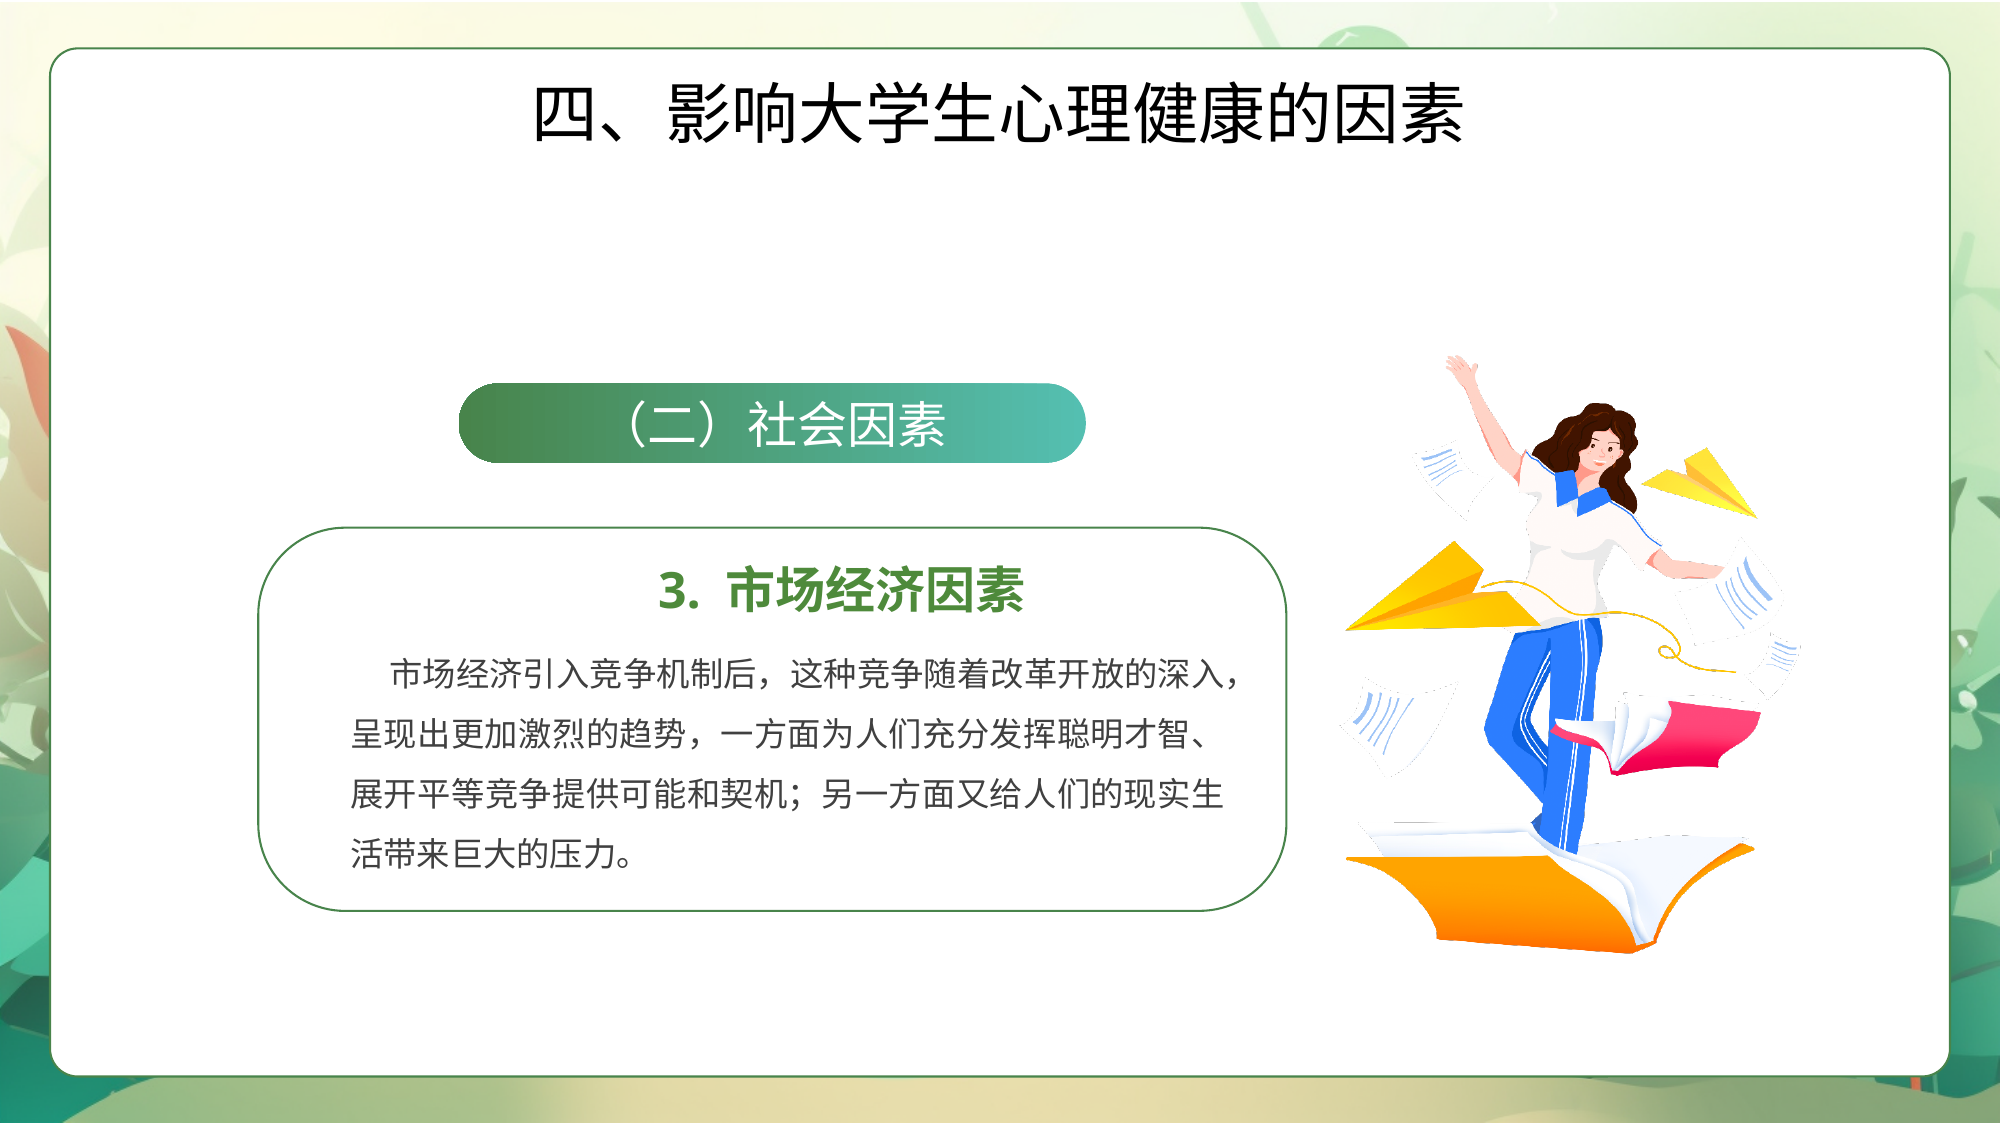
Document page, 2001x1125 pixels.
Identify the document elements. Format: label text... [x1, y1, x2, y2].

text_box （二）社会因素 [457, 382, 1087, 464]
picture [0, 2, 2000, 1123]
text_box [258, 527, 1216, 911]
text_box 四、影响大学生心理健康的因素 [437, 64, 1561, 160]
